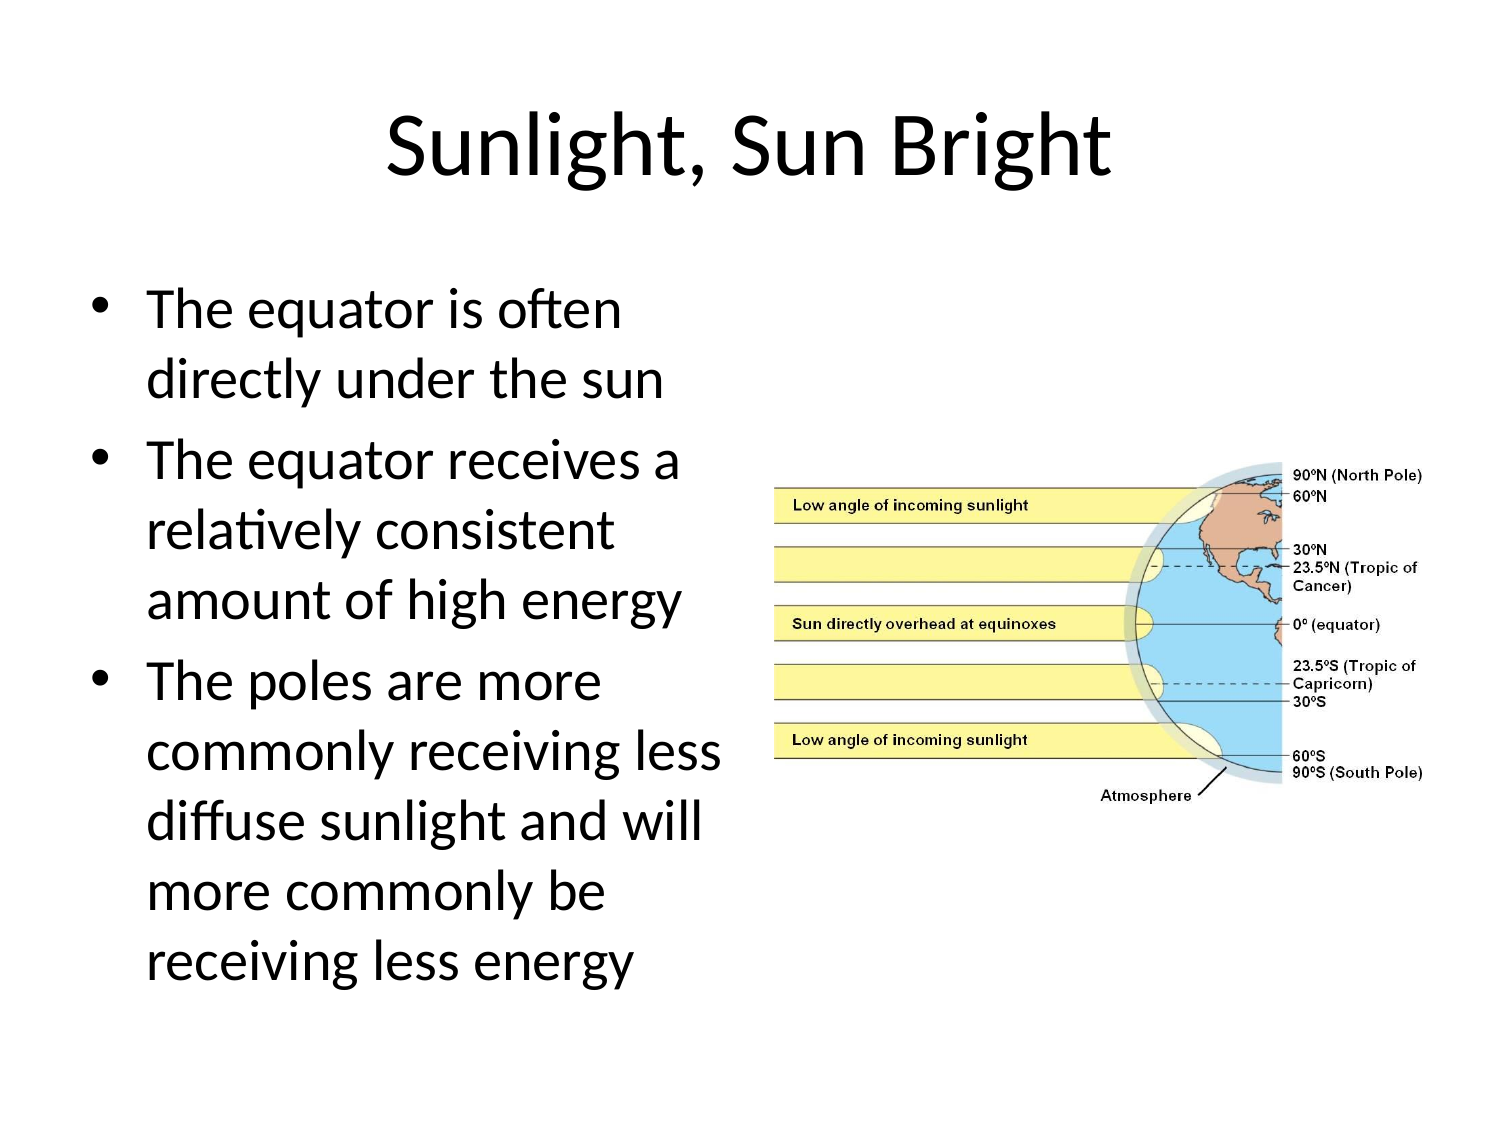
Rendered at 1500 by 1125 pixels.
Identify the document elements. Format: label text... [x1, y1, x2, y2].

list The equator is often directly under the sun The equator receives a relatively consistent amount of high energy The poles are more commonly receiving less diffuse sunlight and will more commonly be receiving less energy [75, 262, 738, 1075]
title Sunlight, Sun Bright [75, 45, 1425, 233]
picture [774, 462, 1423, 804]
